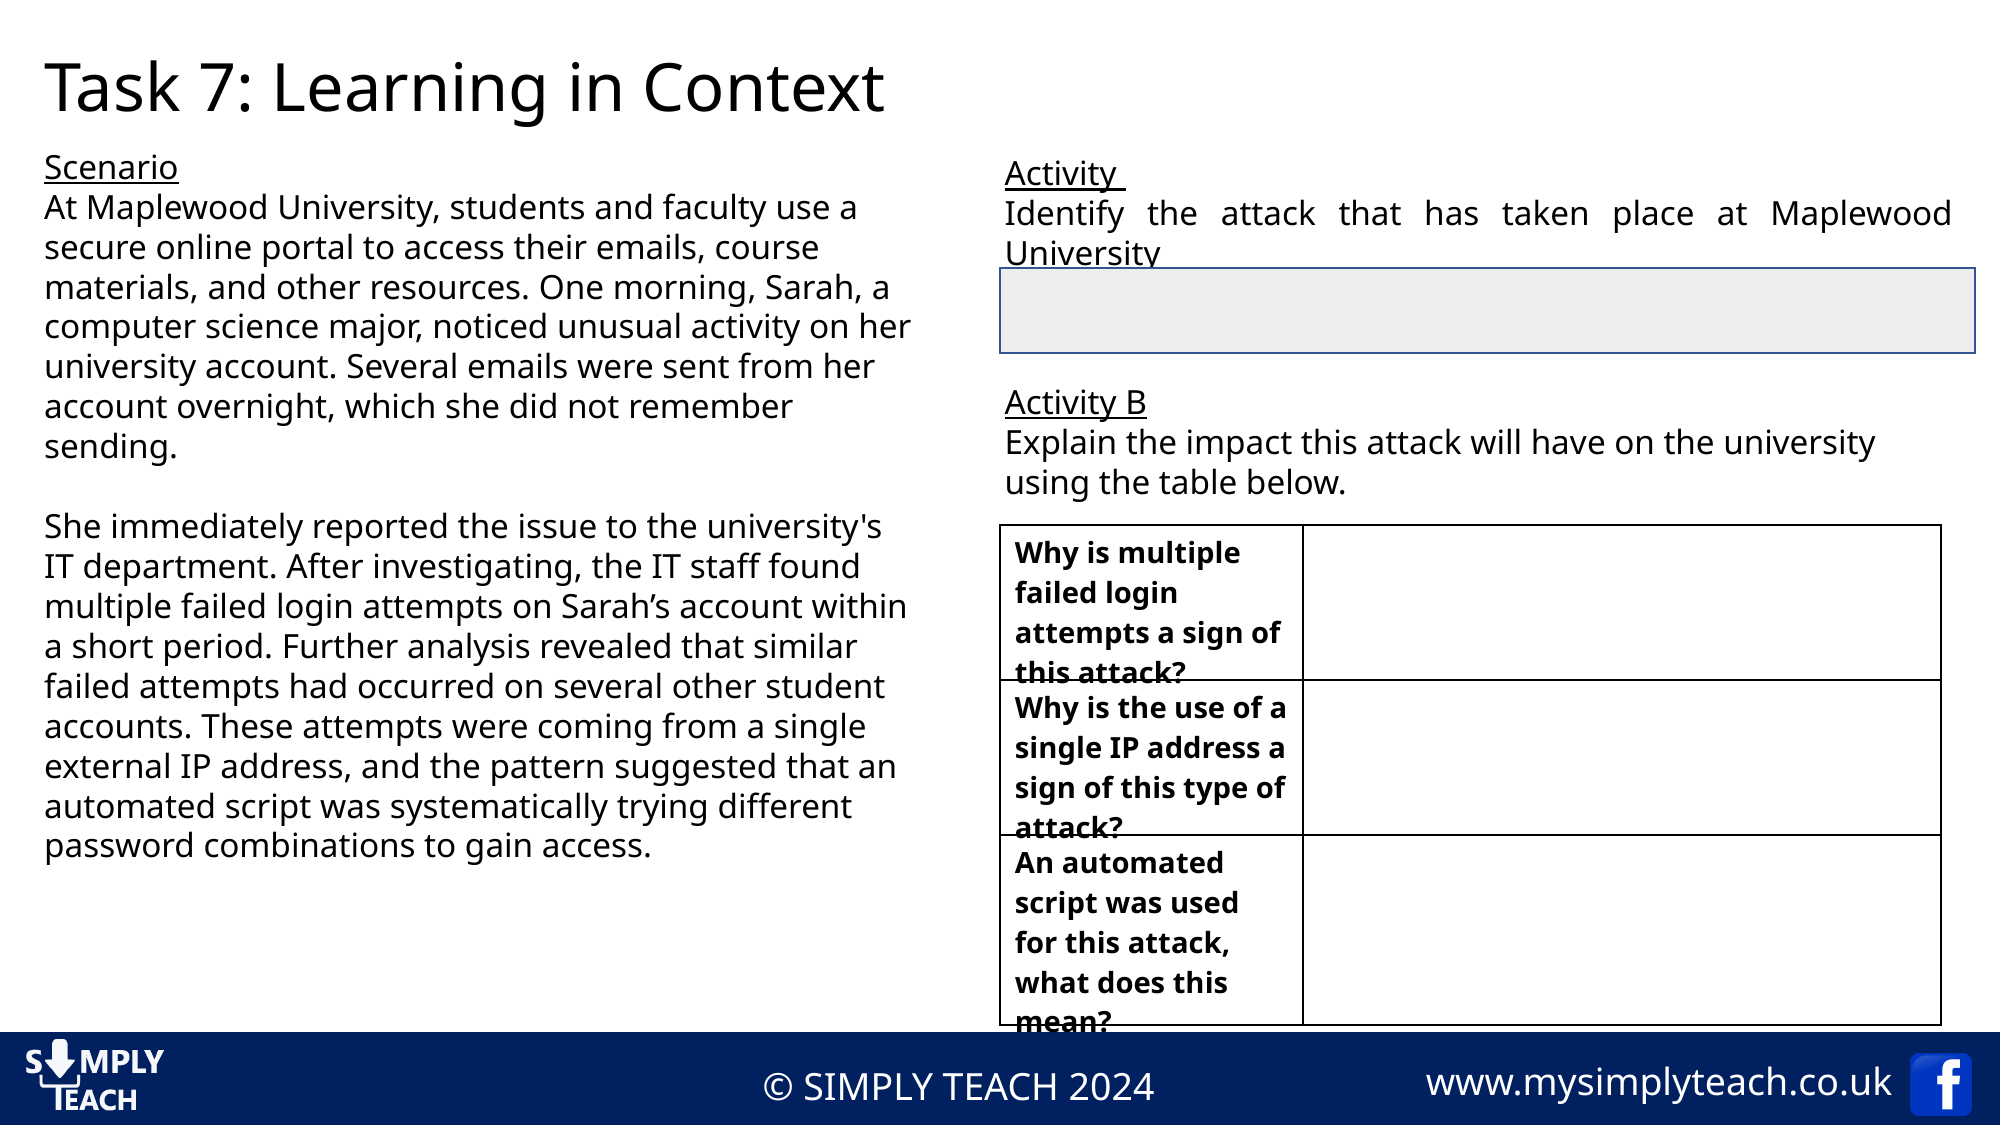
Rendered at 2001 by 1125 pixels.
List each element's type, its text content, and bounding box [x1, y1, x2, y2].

table_cell [1304, 681, 1940, 834]
picture [15, 1033, 182, 1122]
text_box www.mysimplyteach.co.uk [1411, 1050, 1907, 1111]
text_box Activity Identify the attack that has taken place at Maplewood University [989, 144, 1970, 280]
table_cell Why is the use of a single IP address a sign of this type of attack? [1001, 681, 1302, 834]
text_box [0, 1032, 2000, 1125]
table_cell [1304, 836, 1940, 1024]
text_box © SIMPLY TEACH 2024 [621, 1055, 1296, 1115]
text_box Task 7: Learning in Context [29, 37, 1619, 133]
table_header Why is multiple failed login attempts a sign of this attack? [1001, 526, 1302, 679]
text_box Activity B Explain the impact this attack will have on the university using the table below. [989, 373, 1970, 509]
text_box Scenario At Maplewood University, students and faculty use a secure online portal to access their emails, course materials, and other resources. One morning, Sarah, a computer science major, noticed unusual activity on her university account. Several emails were sent from her account overnight, which she did not remember sending. She immediately reported the issue to the university's IT department. After investigating, the IT staff found multiple failed login attempts on Sarah’s account within a short period. Further analysis revealed that similar failed attempts had occurred on several other student accounts. These attempts were coming from a single external IP address, and the pattern suggested that an automated script was systematically trying different password combinations to gain access. [29, 138, 931, 872]
table_cell An automated script was used for this attack, what does this mean? [1001, 836, 1302, 1024]
table_header [1304, 526, 1940, 679]
picture [1907, 1050, 1976, 1119]
text_box [999, 267, 1976, 354]
